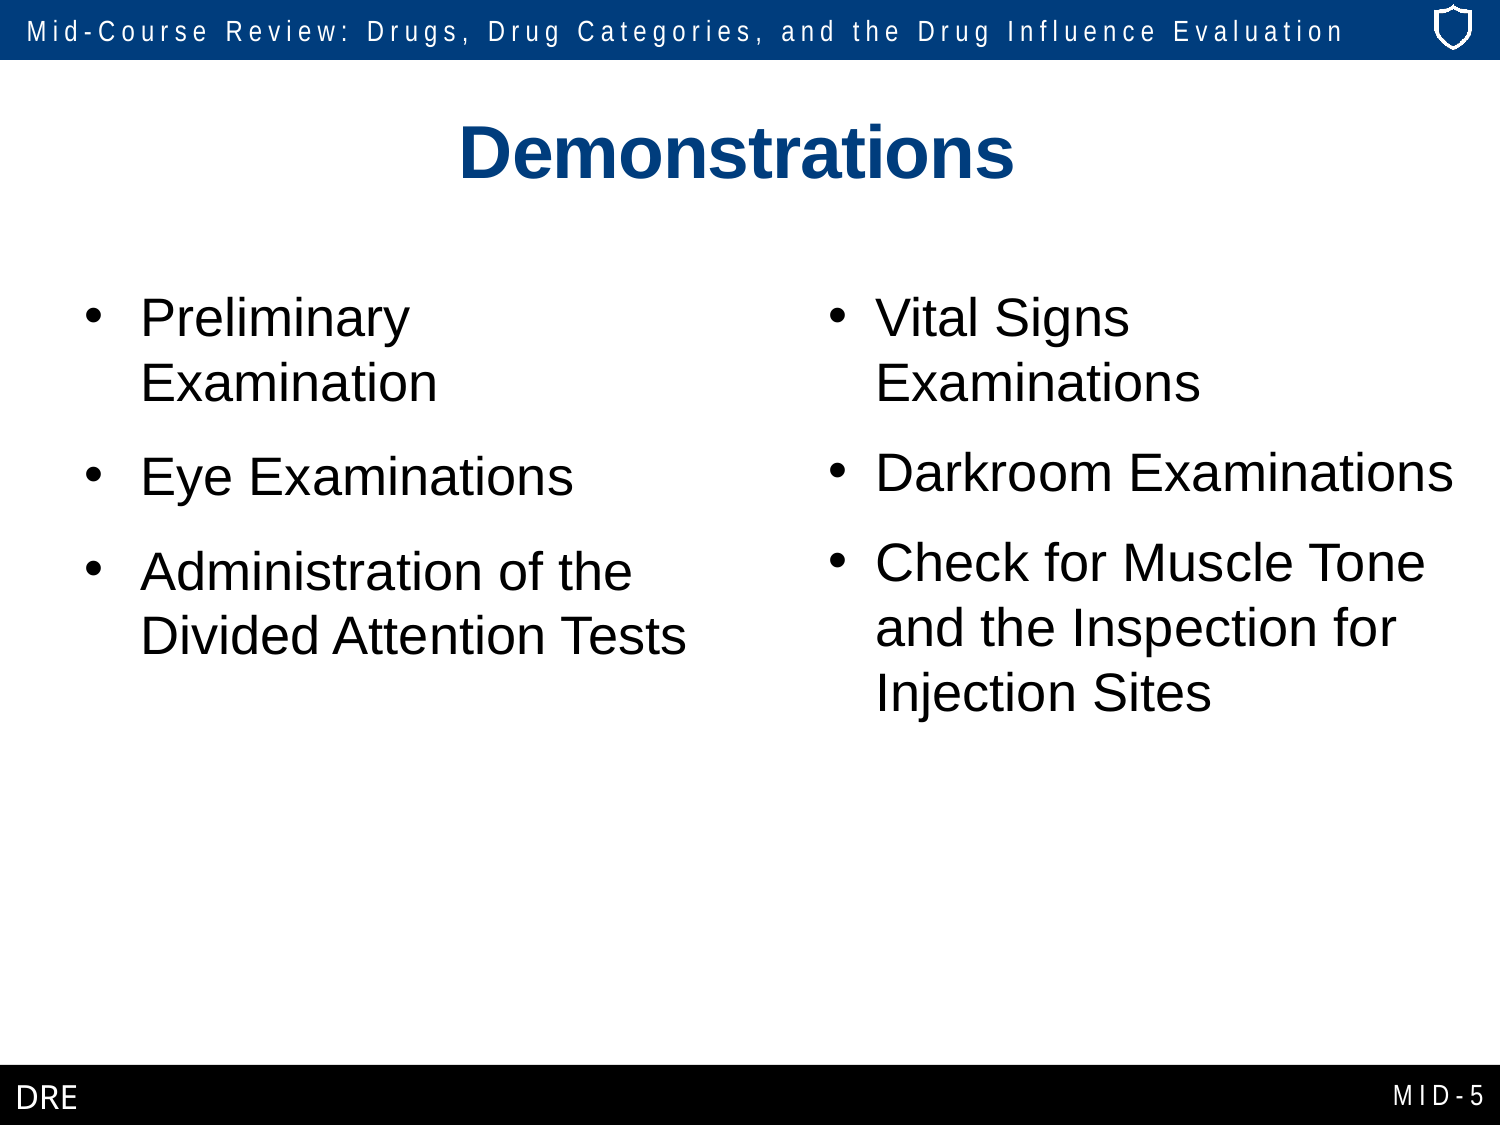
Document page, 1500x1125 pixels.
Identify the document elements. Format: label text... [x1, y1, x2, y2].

picture [1434, 4, 1472, 50]
list Preliminary Examination Eye Examinations Administration of the Divided Attention Tests [46, 275, 725, 1023]
slide_number MID-5 [1218, 1063, 1499, 1124]
title Demonstrations [99, 78, 1375, 234]
list Vital Signs Examinations Darkroom Examinations Check for Muscle Tone and the Inspection for Injection Sites [750, 275, 1466, 1023]
